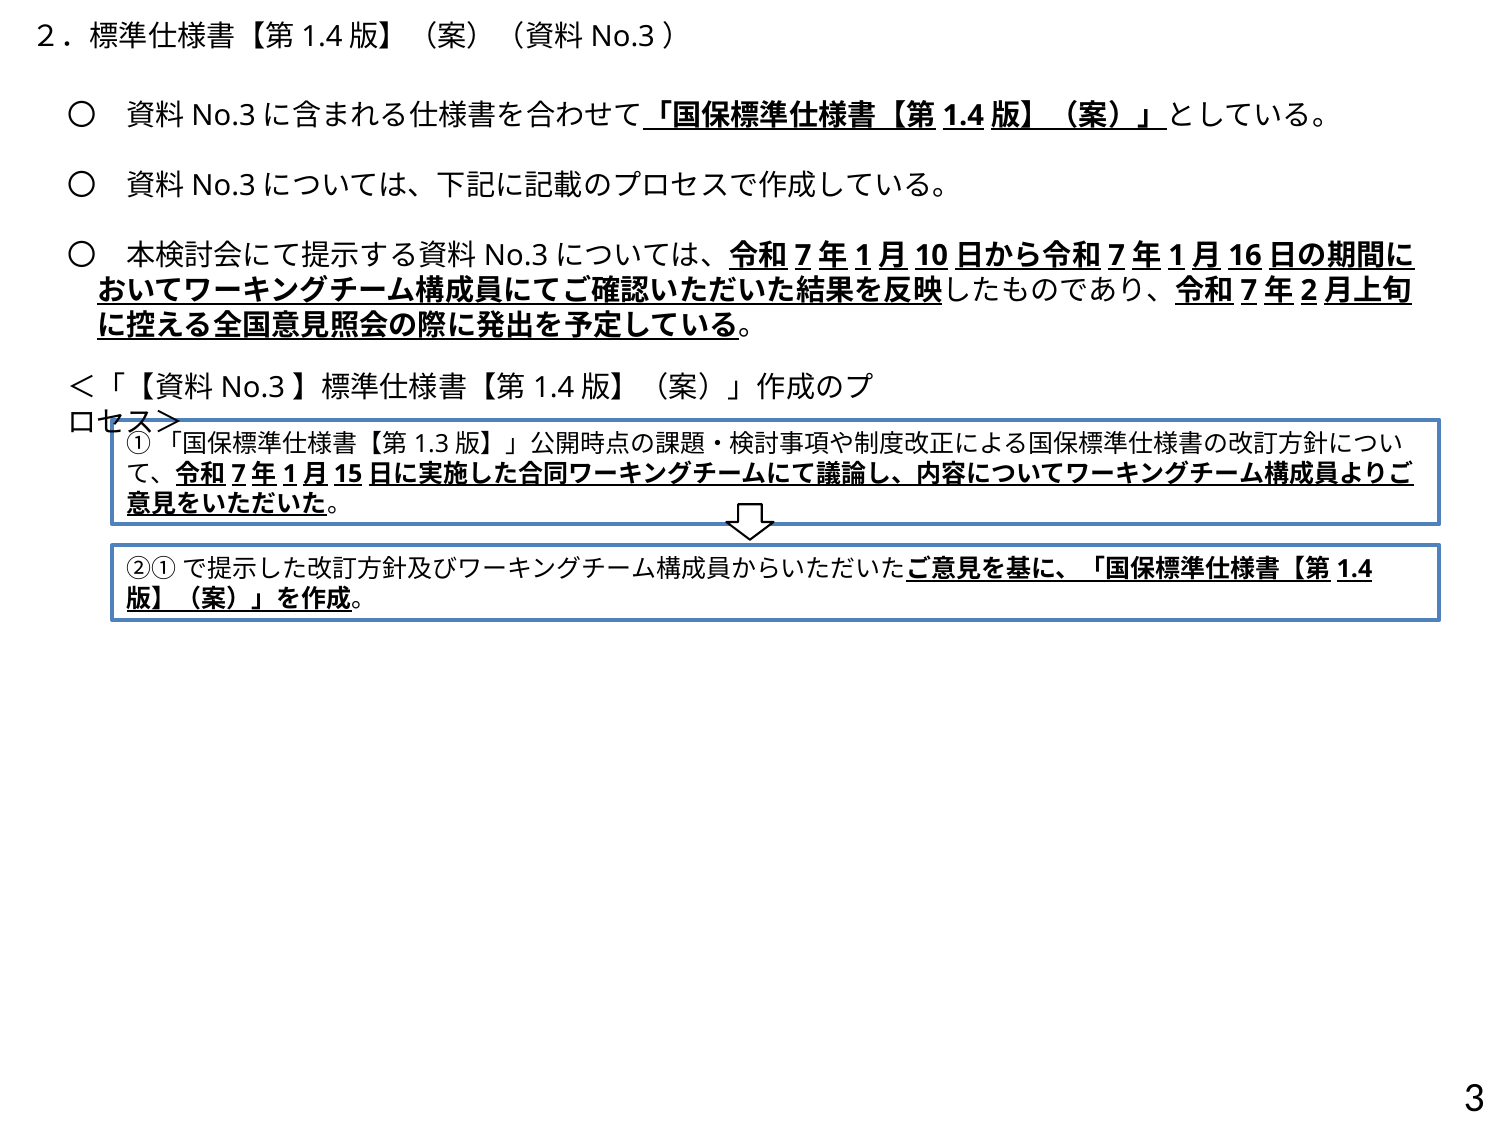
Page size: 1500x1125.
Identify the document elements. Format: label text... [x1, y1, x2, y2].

slide_number 2 [1149, 1065, 1500, 1125]
text_box ２．標準仕様書【第1.4版】（案）（資料No.3） [16, 2, 1440, 96]
text_box 〇 資料No.3に含まれる仕様書を合わせて「国保標準仕様書【第1.4版】（案）」としている。 〇 資料No.3については、下記に記載のプロセスで作成している。 〇 本検討会にて提示する資料No.3については、令和7年1月10日から令和7年1月16日の期間においてワーキングチーム構成員にてご確認いただいた結果を反映したものであり、令和7年2月上旬に控える全国意見照会の際に発出を予定している。 [52, 96, 1435, 349]
text_box ①「国保標準仕様書【第1.3版】」公開時点の課題・検討事項や制度改正による国保標準仕様書の改訂方針について、令和7年1月15日に実施した合同ワーキングチームにて議論し、内容についてワーキングチーム構成員よりご意見をいただいた。 [110, 418, 1441, 526]
text_box ②①で提示した改訂方針及びワーキングチーム構成員からいただいたご意見を基に、「国保標準仕様書【第1.4版】（案）」を作成。 [110, 543, 1441, 622]
text_box ＜「【資料No.3】標準仕様書【第1.4版】（案）」作成のプロセス＞ [52, 360, 909, 446]
text_box [724, 502, 776, 542]
